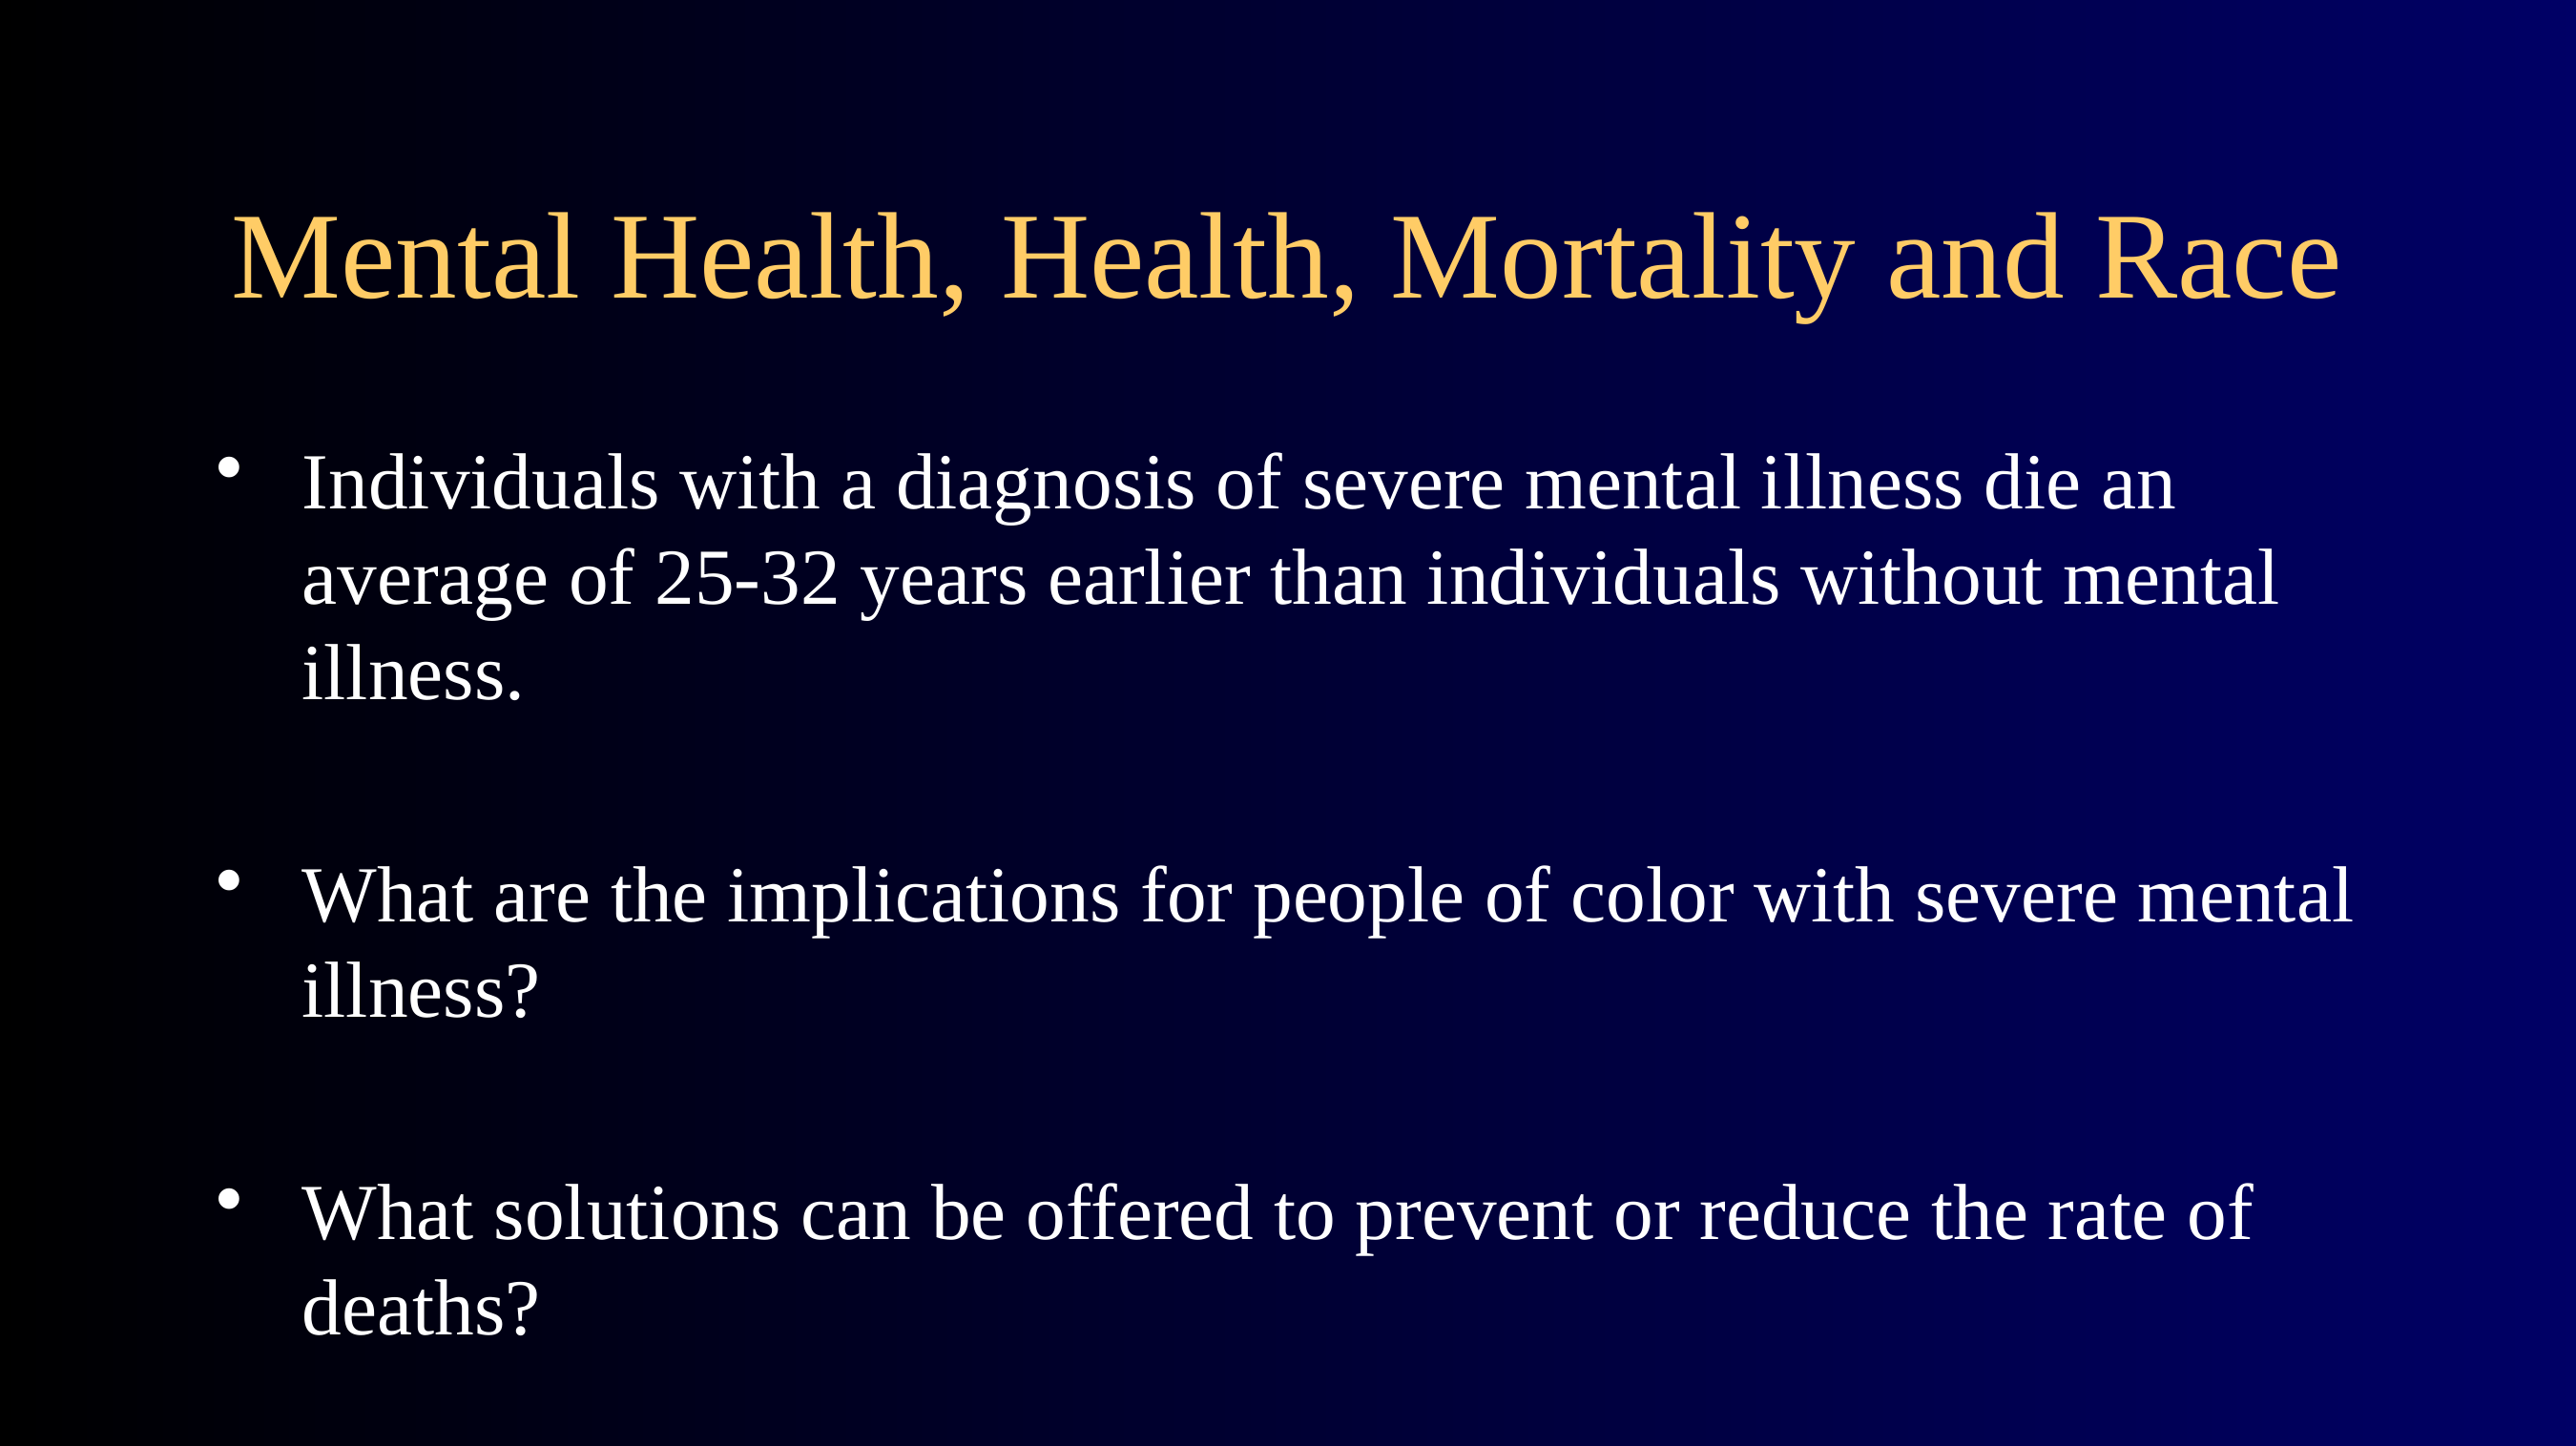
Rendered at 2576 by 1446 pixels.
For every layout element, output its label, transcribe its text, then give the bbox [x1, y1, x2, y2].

list Individuals with a diagnosis of severe mental illness die an average of 25-32 years earlier than individuals without mental illness. What are the implications for people of color with severe mental illness? What solutions can be offered to prevent or reduce the rate of deaths? [193, 417, 2386, 1285]
title Mental Health, Health, Mortality and Race [193, 128, 2383, 370]
